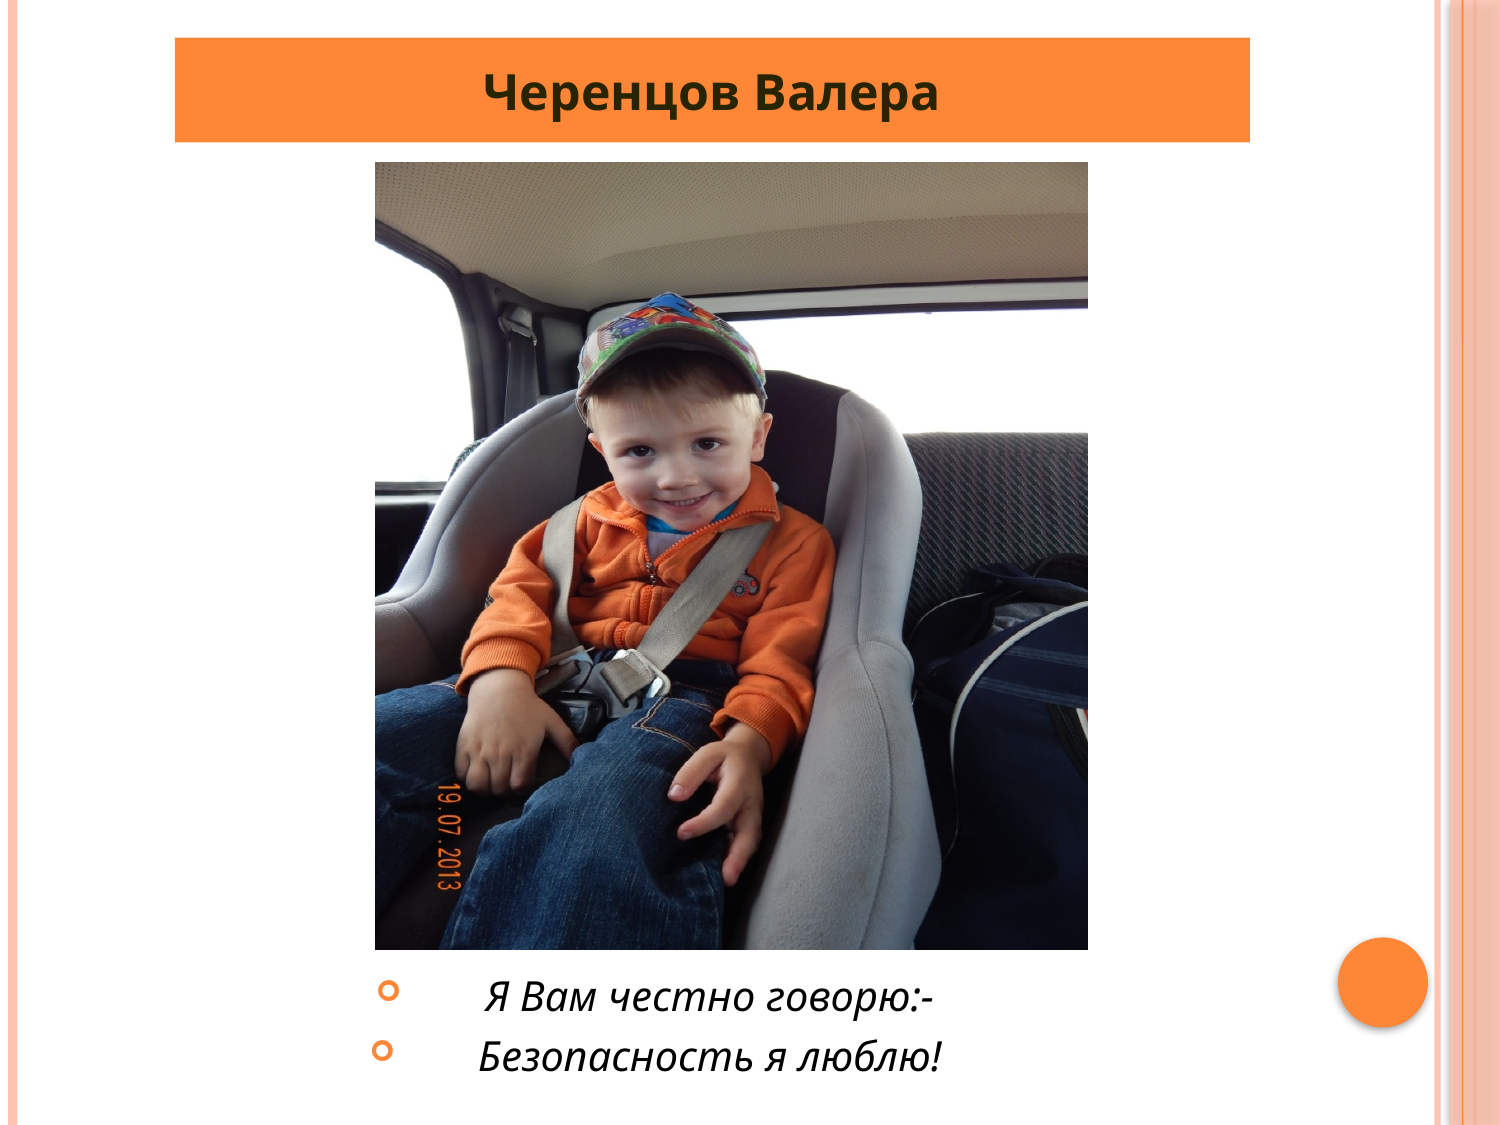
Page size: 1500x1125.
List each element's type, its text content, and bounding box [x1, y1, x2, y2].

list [374, 161, 1088, 951]
list Я Вам честно говорю:- Безопасность я люблю! [62, 962, 1318, 1088]
list Черенцов Валера [174, 37, 1250, 143]
